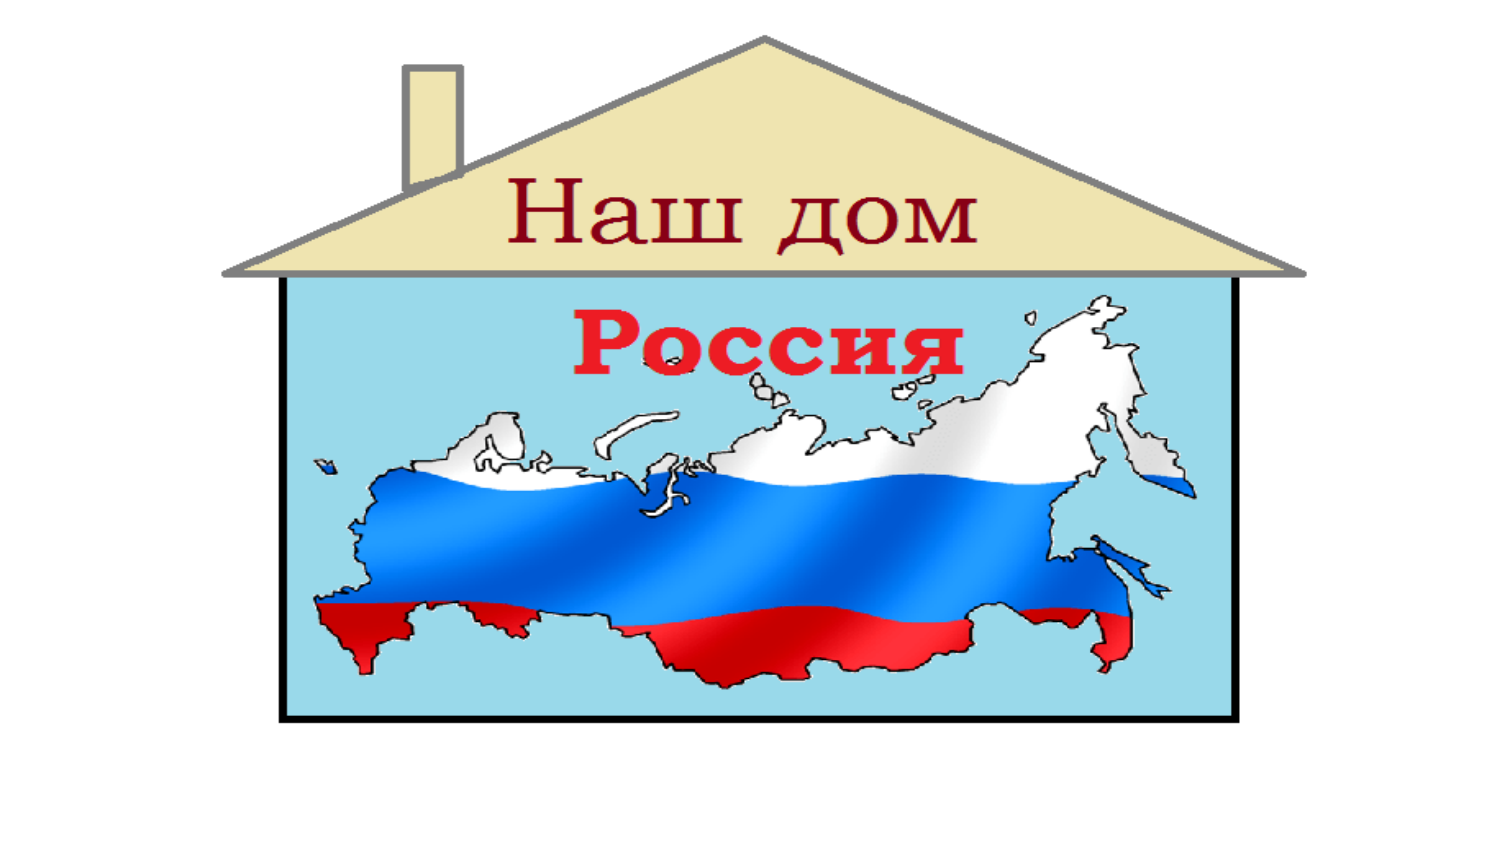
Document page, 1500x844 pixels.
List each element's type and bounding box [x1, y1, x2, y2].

picture [106, 30, 1367, 733]
